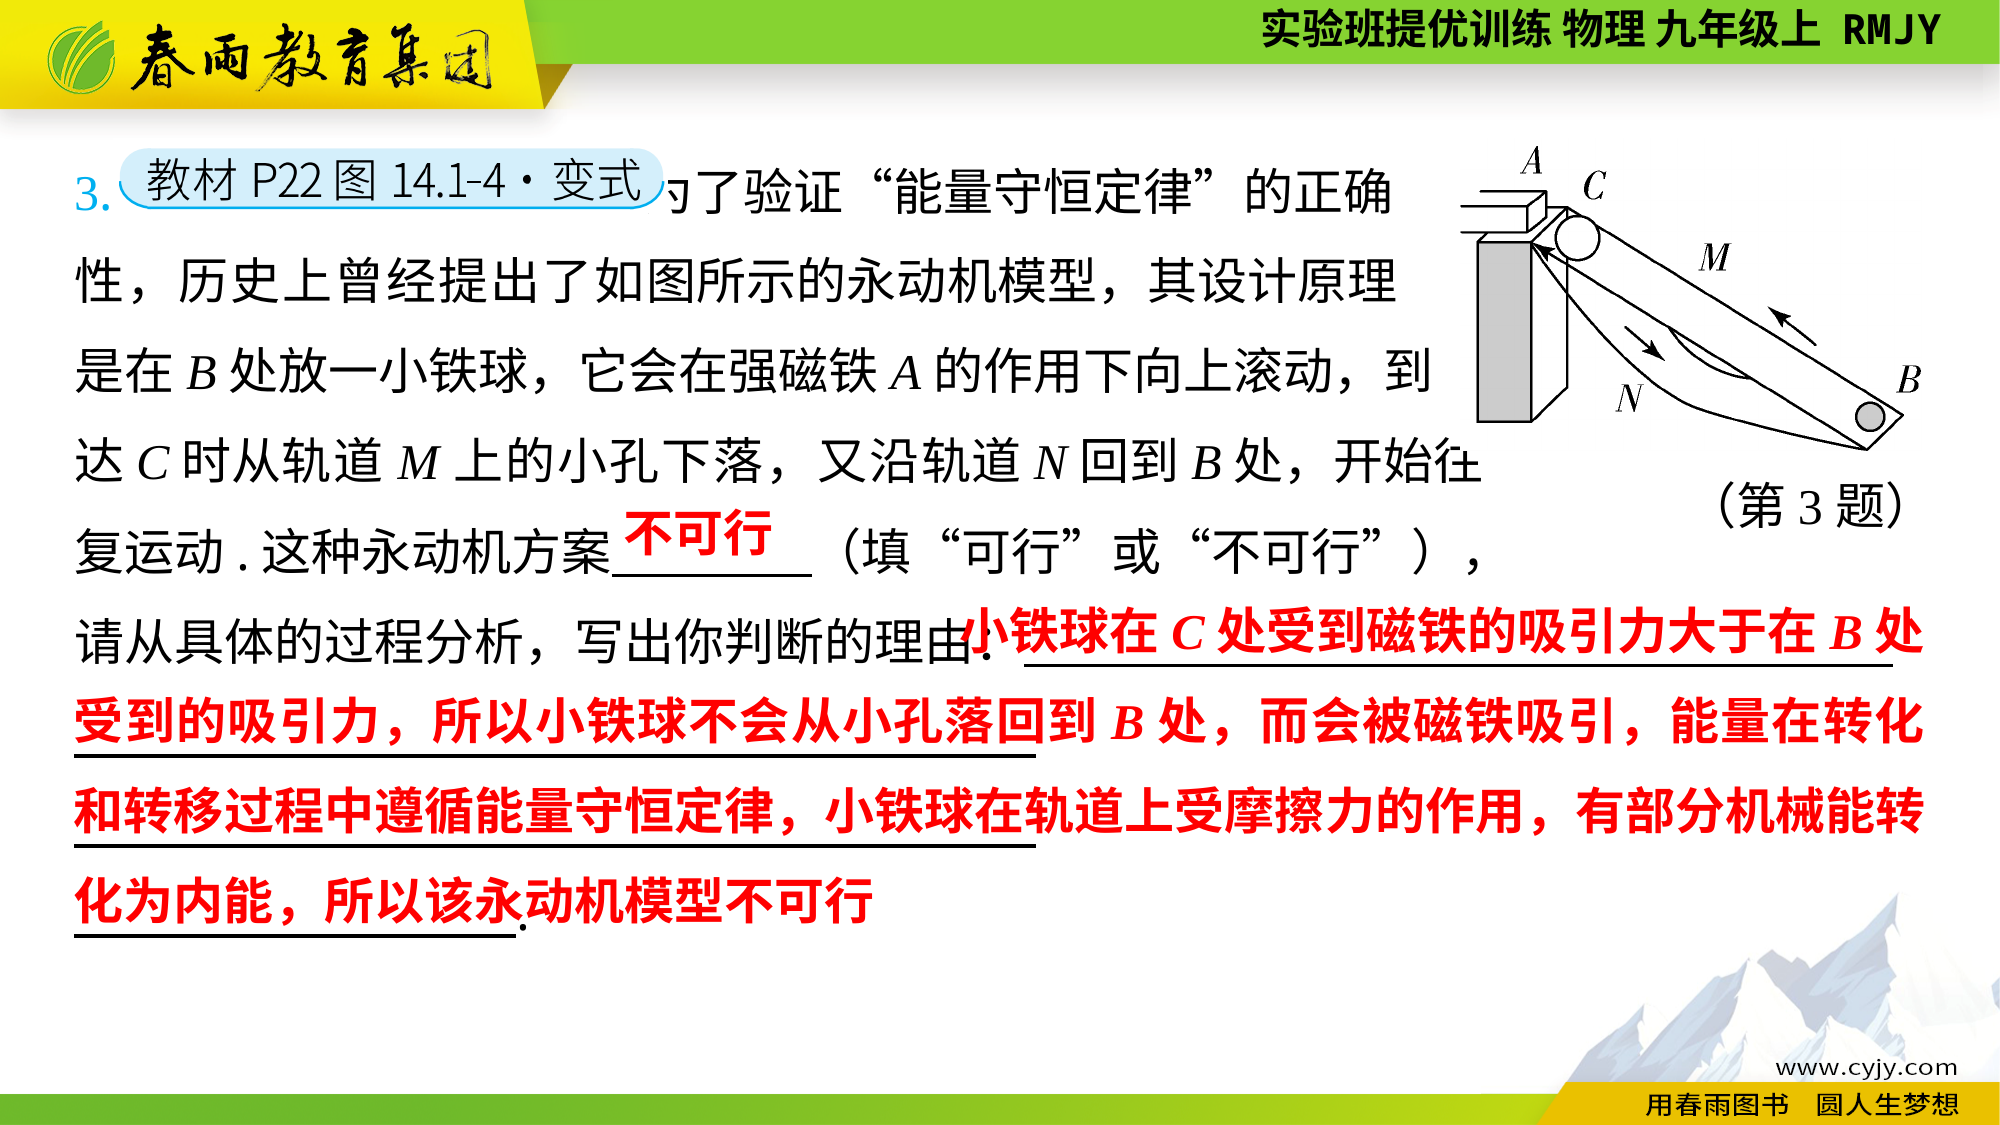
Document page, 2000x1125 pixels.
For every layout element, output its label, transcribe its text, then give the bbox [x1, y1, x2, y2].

picture [0, 0, 2000, 1125]
text_box 小铁球在C处受到磁铁的吸引力大于在B处受到的吸引力，所以小铁球不会从小孔落回到B处，而会被磁铁吸引，能量在转化和转移过程中遵循能量守恒定律，小铁球在轨道上受摩擦力的作用，有部分机械能转化为内能，所以该永动机模型不可行 [59, 562, 1940, 937]
list 3. 为了验证“能量守恒定律”的正确 性，历史上曾经提出了如图所示的永动机模型，其设计原理 是在B处放一小铁球，它会在强磁铁A的作用下向上滚动，到 达C时从轨道M上的小孔下落，又沿轨道N回到B处，开始往 复运动.这种永动机方案 （填“可行”或“不可行”）， 请从具体的过程分析，写出你判断的理由： . . . . [59, 122, 1944, 956]
text_box （第3题） [1671, 467, 1950, 542]
text_box 不可行 [608, 494, 789, 562]
